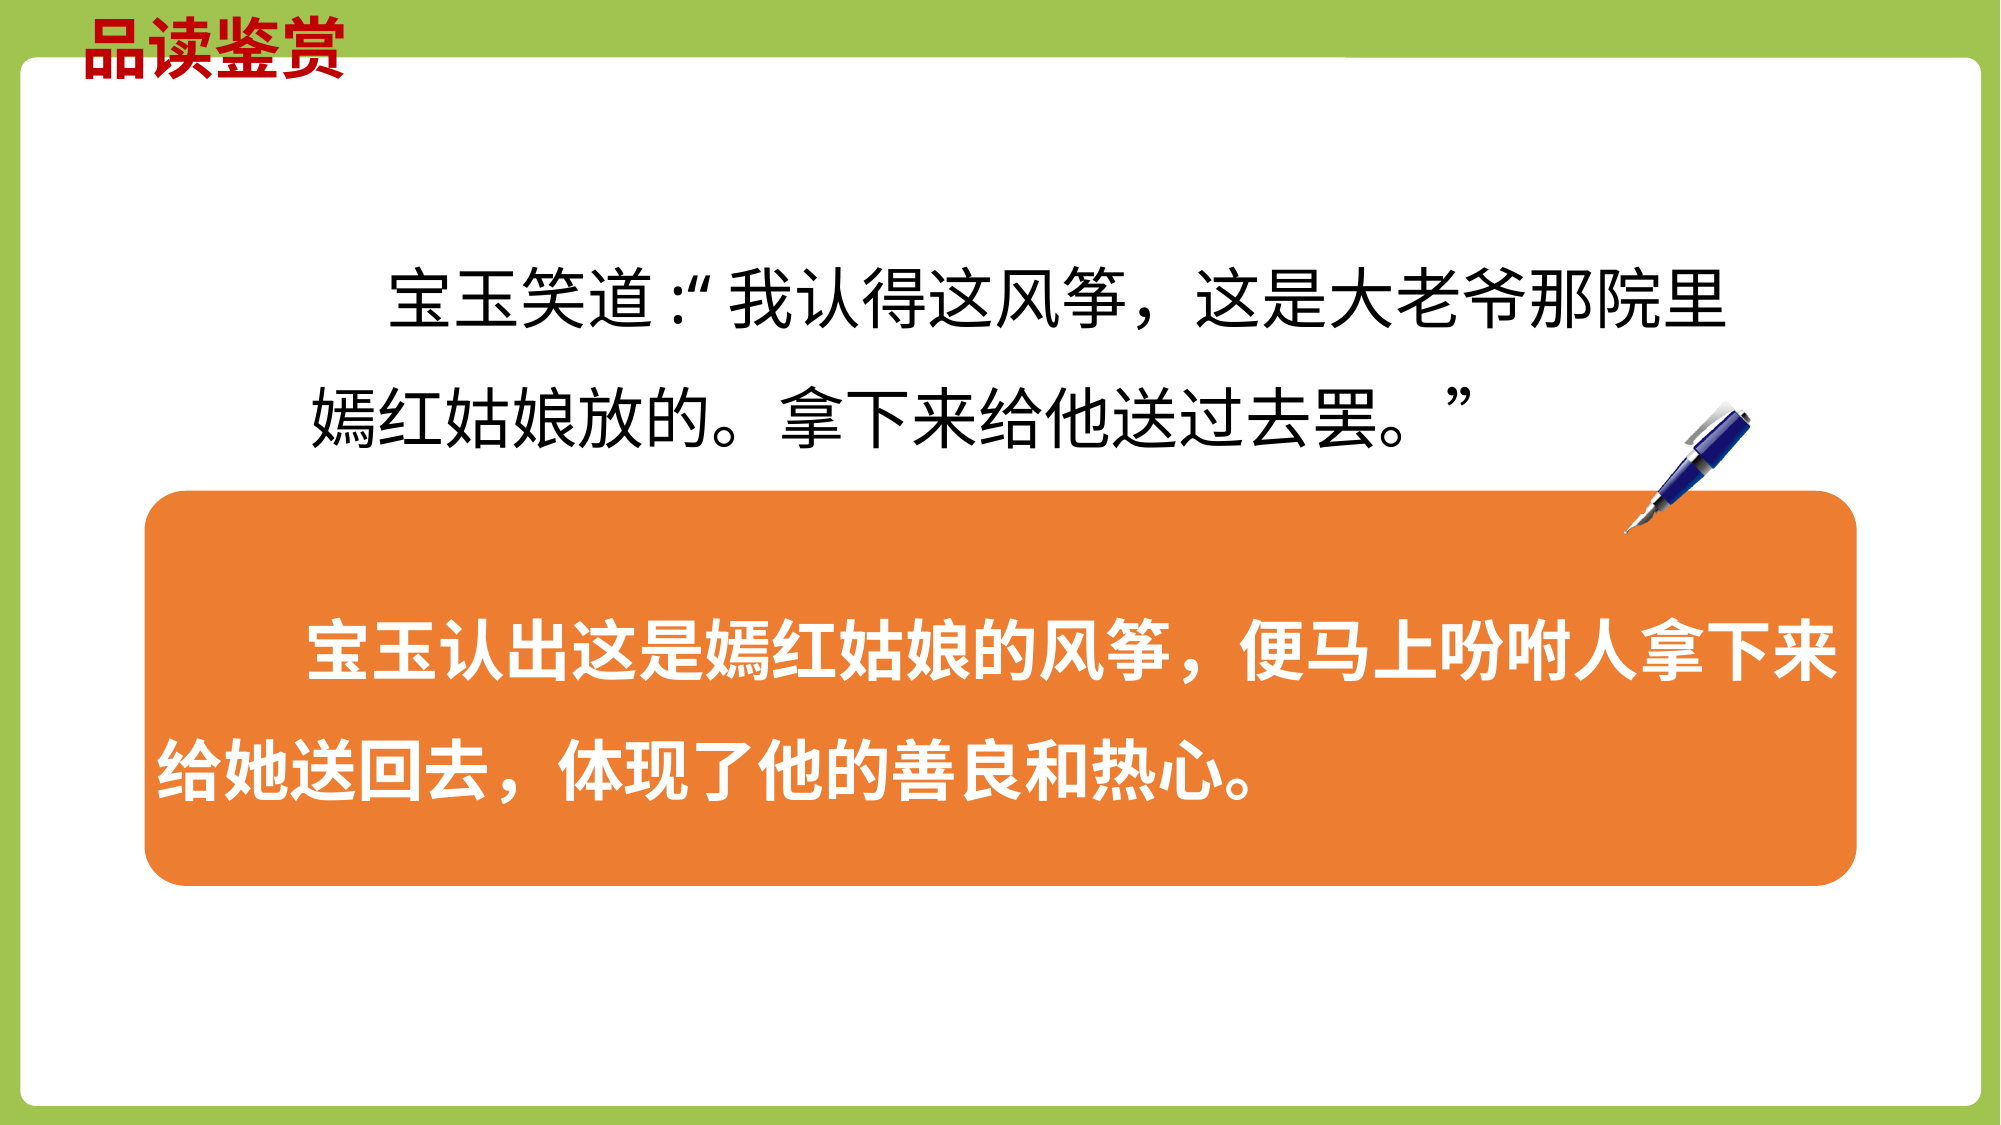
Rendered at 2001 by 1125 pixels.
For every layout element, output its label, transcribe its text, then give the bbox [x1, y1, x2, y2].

text_box 宝玉笑道:“我认得这风筝，这是大老爷那院里嫣红姑娘放的。拿下来给他送过去罢。” [296, 209, 1792, 465]
text_box 宝玉认出这是嫣红姑娘的风筝，便马上吩咐人拿下来给她送回去，体现了他的善良和热心。 [144, 490, 1857, 886]
text_box 品读鉴赏 [66, 0, 440, 95]
picture [1624, 400, 1751, 534]
